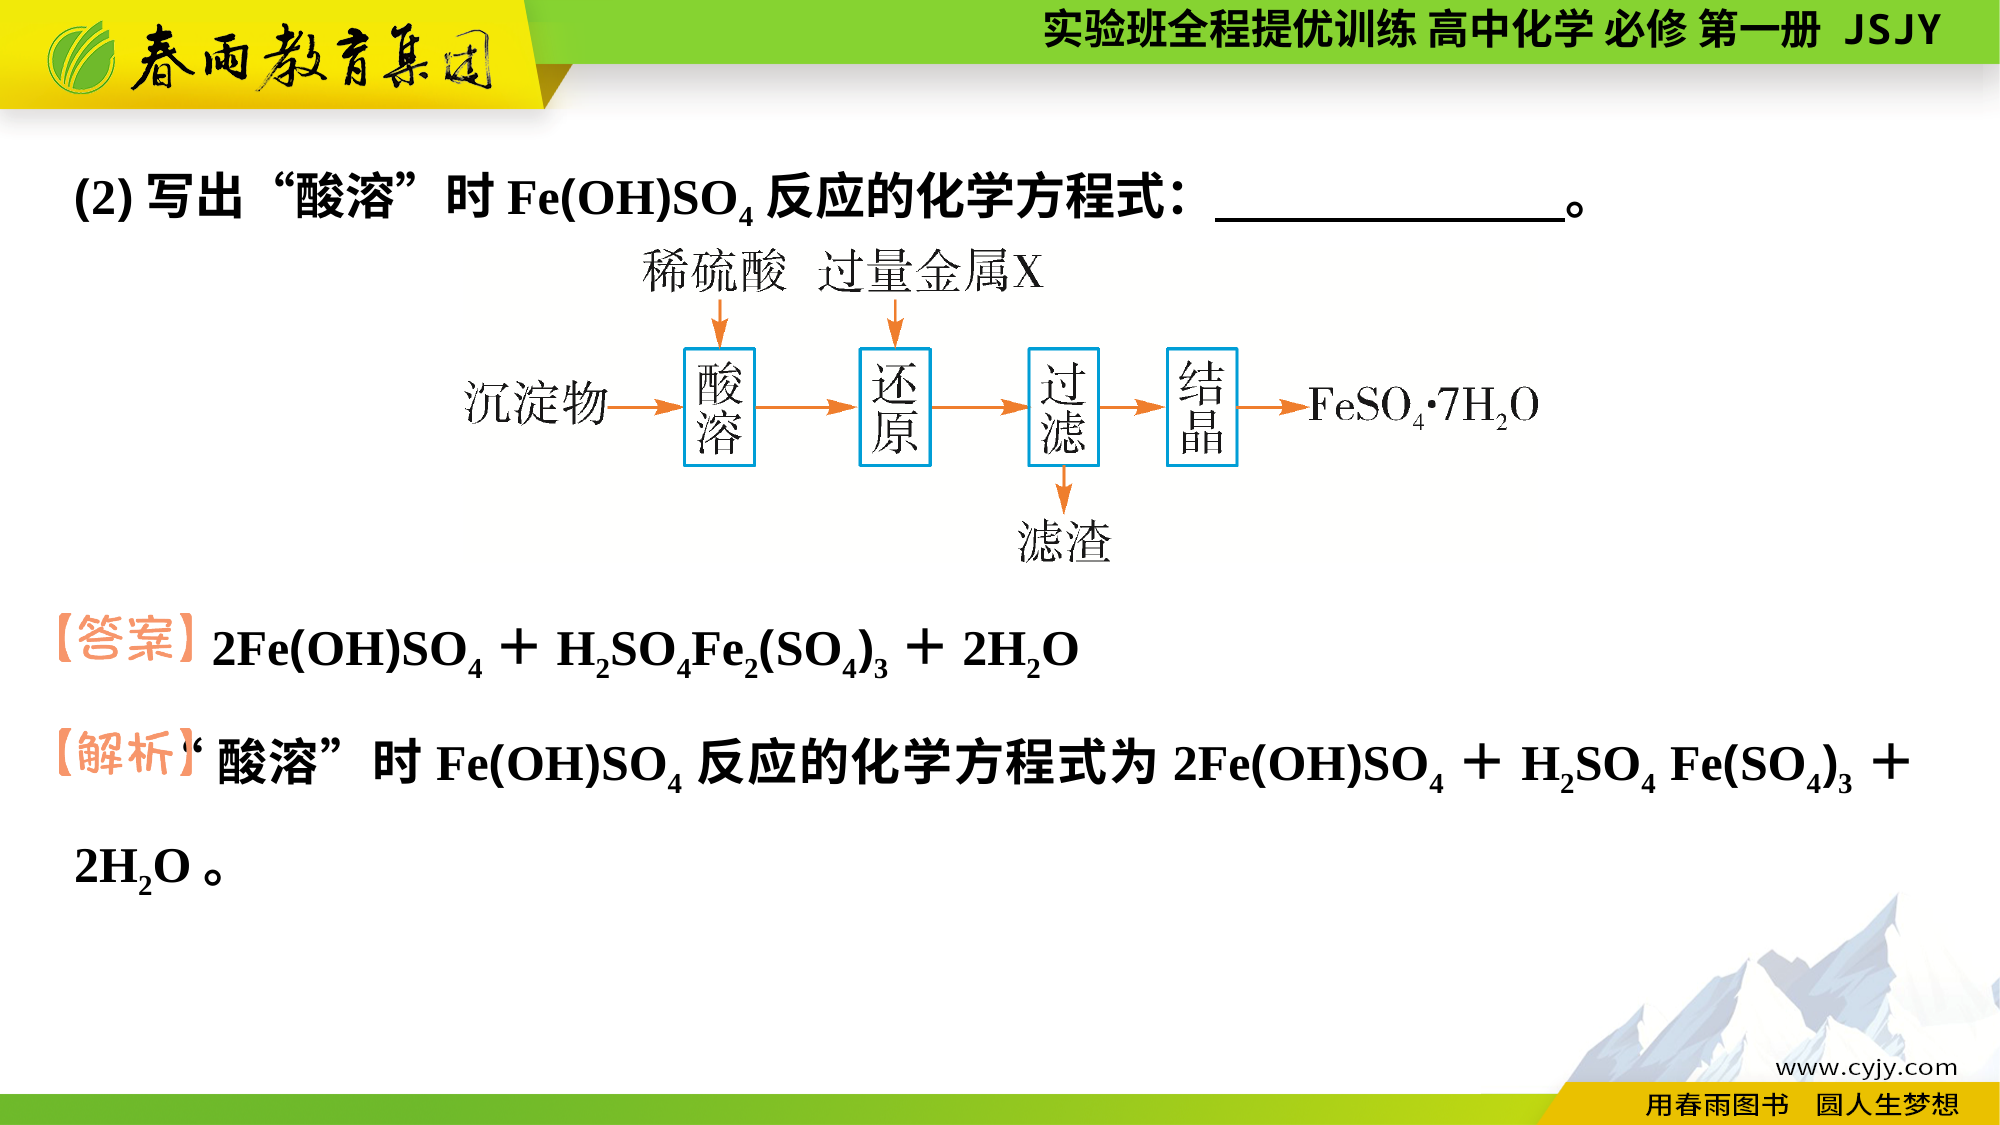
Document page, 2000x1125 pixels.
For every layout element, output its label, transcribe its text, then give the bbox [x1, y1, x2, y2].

picture [0, 0, 2000, 1125]
list (2)写出“酸溶”时Fe(OH)SO4反应的化学方程式： 。 [59, 122, 1944, 217]
